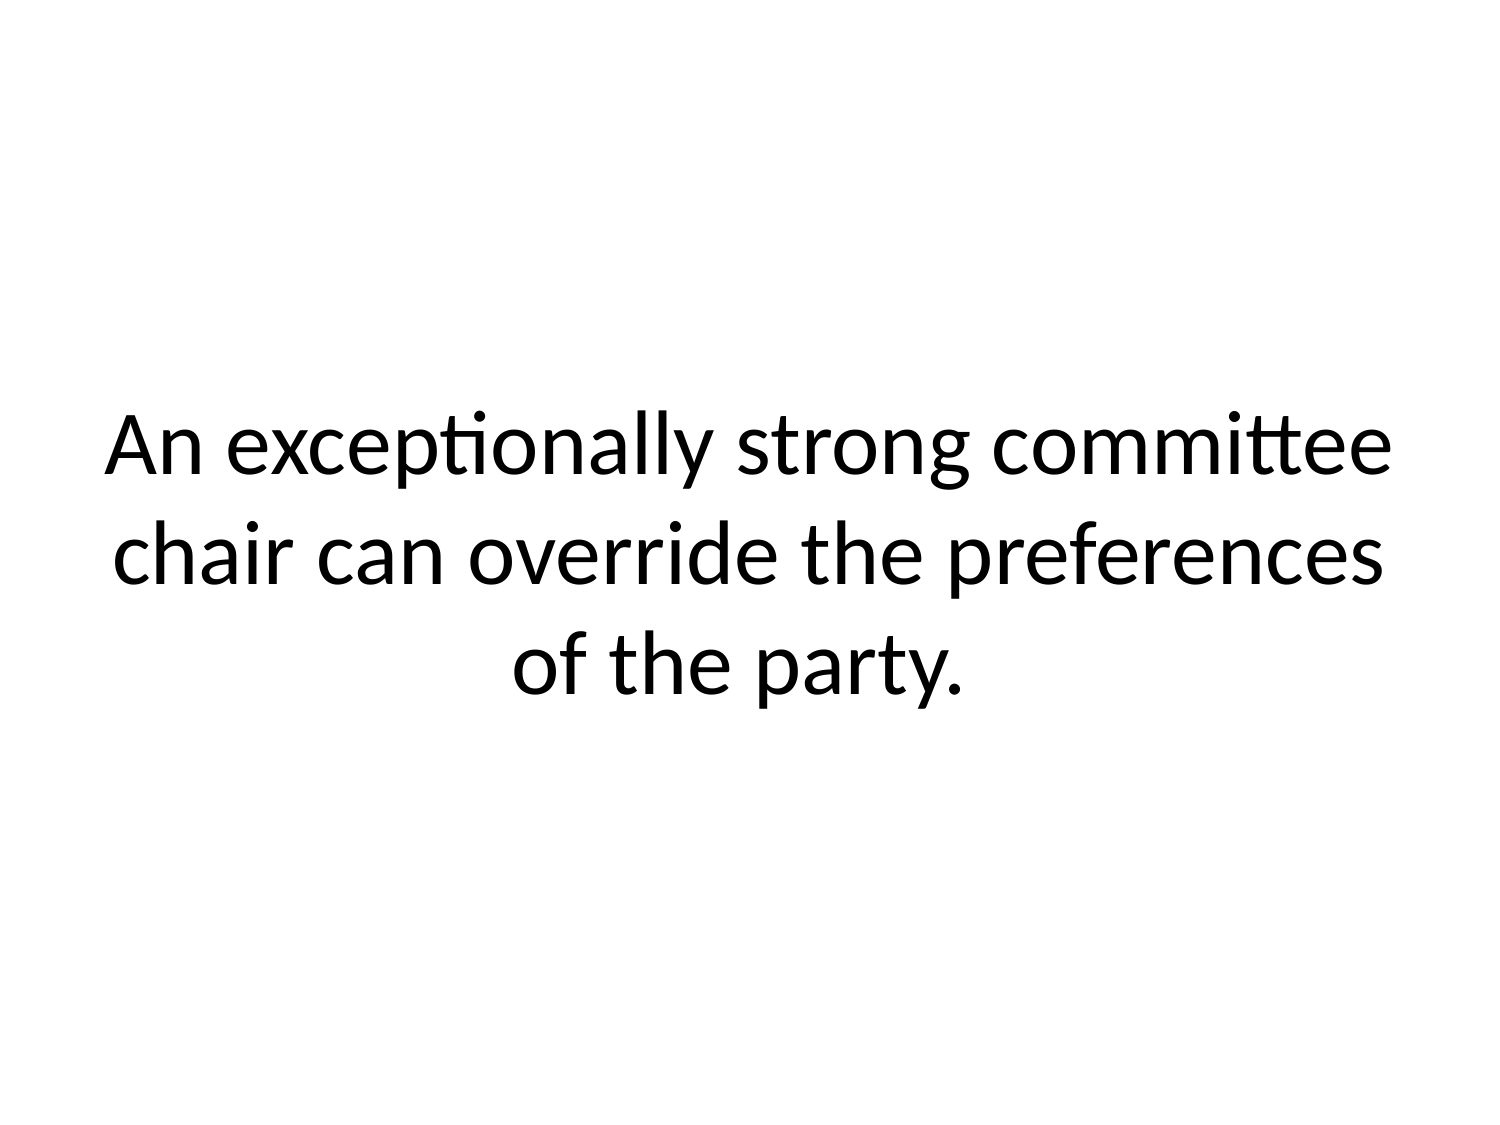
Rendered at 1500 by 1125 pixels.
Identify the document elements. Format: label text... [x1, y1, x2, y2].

title An exceptionally strong committee chair can override the preferences of the party. [74, 44, 1426, 1051]
